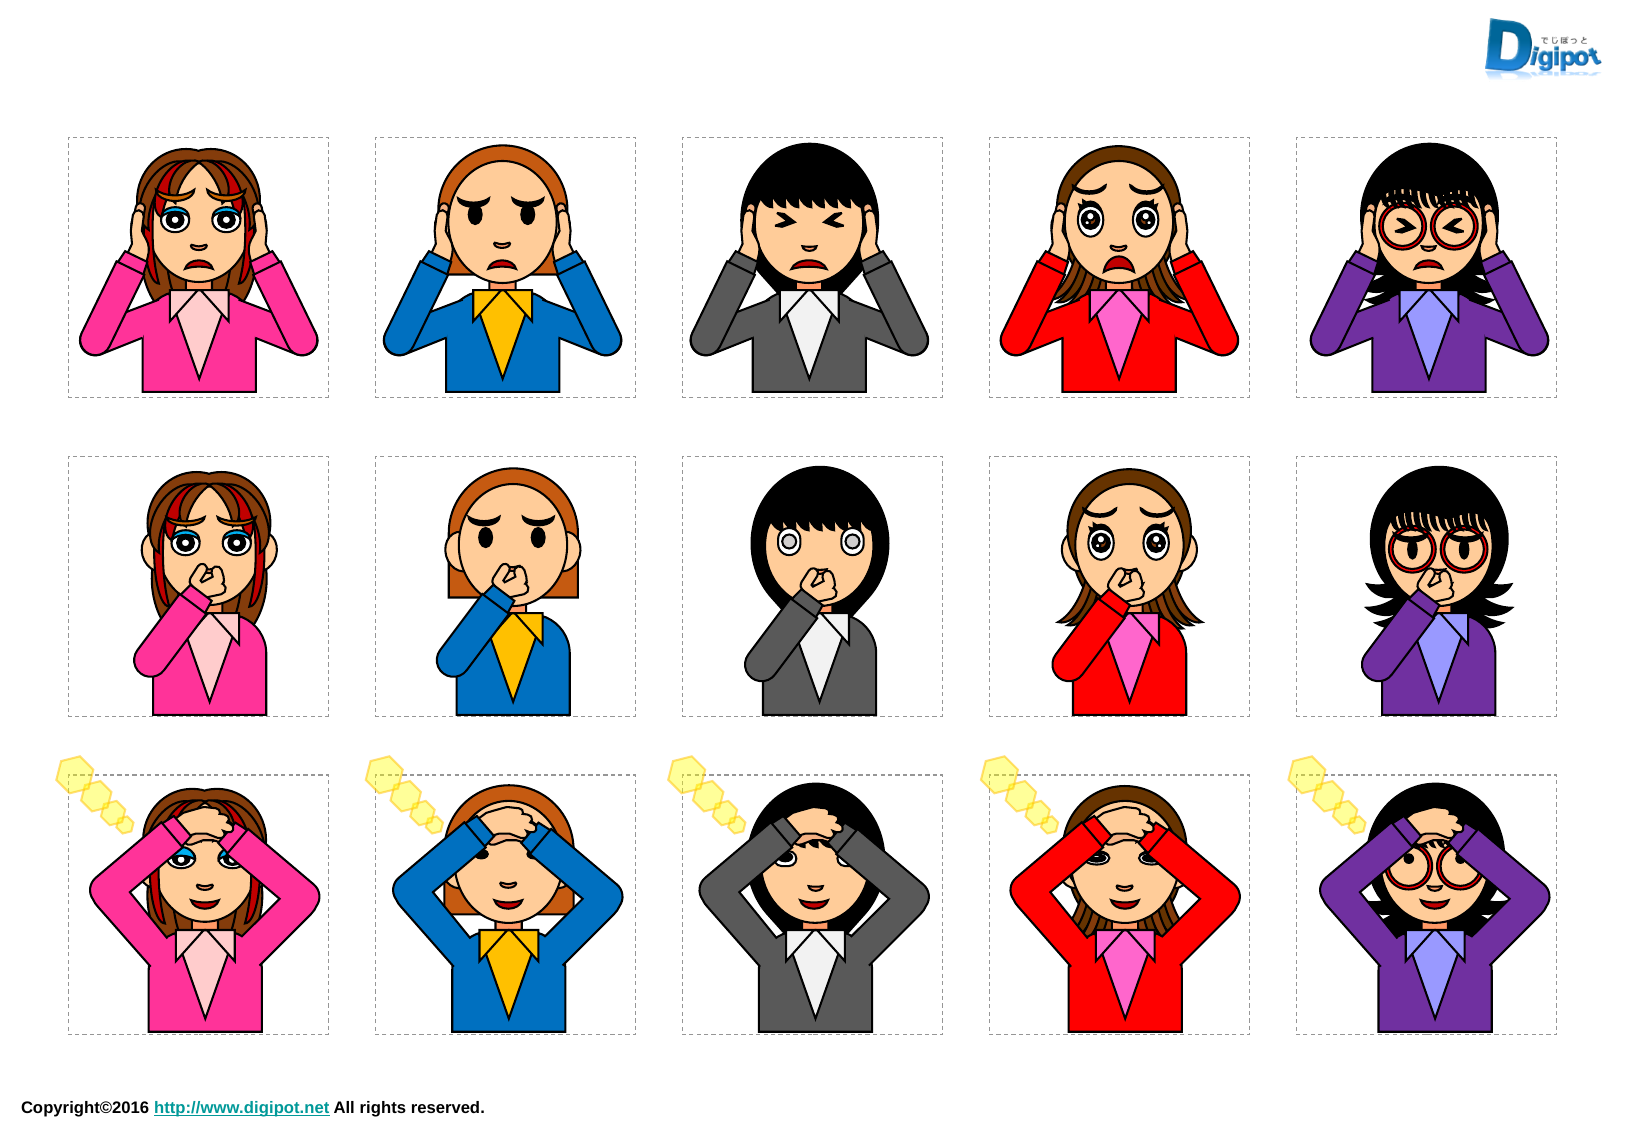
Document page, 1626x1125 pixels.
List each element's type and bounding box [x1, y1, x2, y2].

picture [1485, 18, 1602, 82]
text_box [1346, 466, 1513, 716]
text_box [657, 143, 962, 393]
text_box [388, 746, 611, 1033]
text_box [729, 466, 889, 716]
text_box [79, 746, 308, 1033]
text_box [46, 148, 346, 393]
text_box [118, 471, 277, 716]
text_box [350, 145, 654, 393]
text_box [691, 746, 918, 1033]
text_box [420, 468, 581, 716]
text_box [1036, 468, 1197, 716]
text_box [1311, 746, 1538, 1033]
text_box [1277, 143, 1582, 393]
text_box [1003, 746, 1229, 1033]
text_box [967, 145, 1272, 393]
